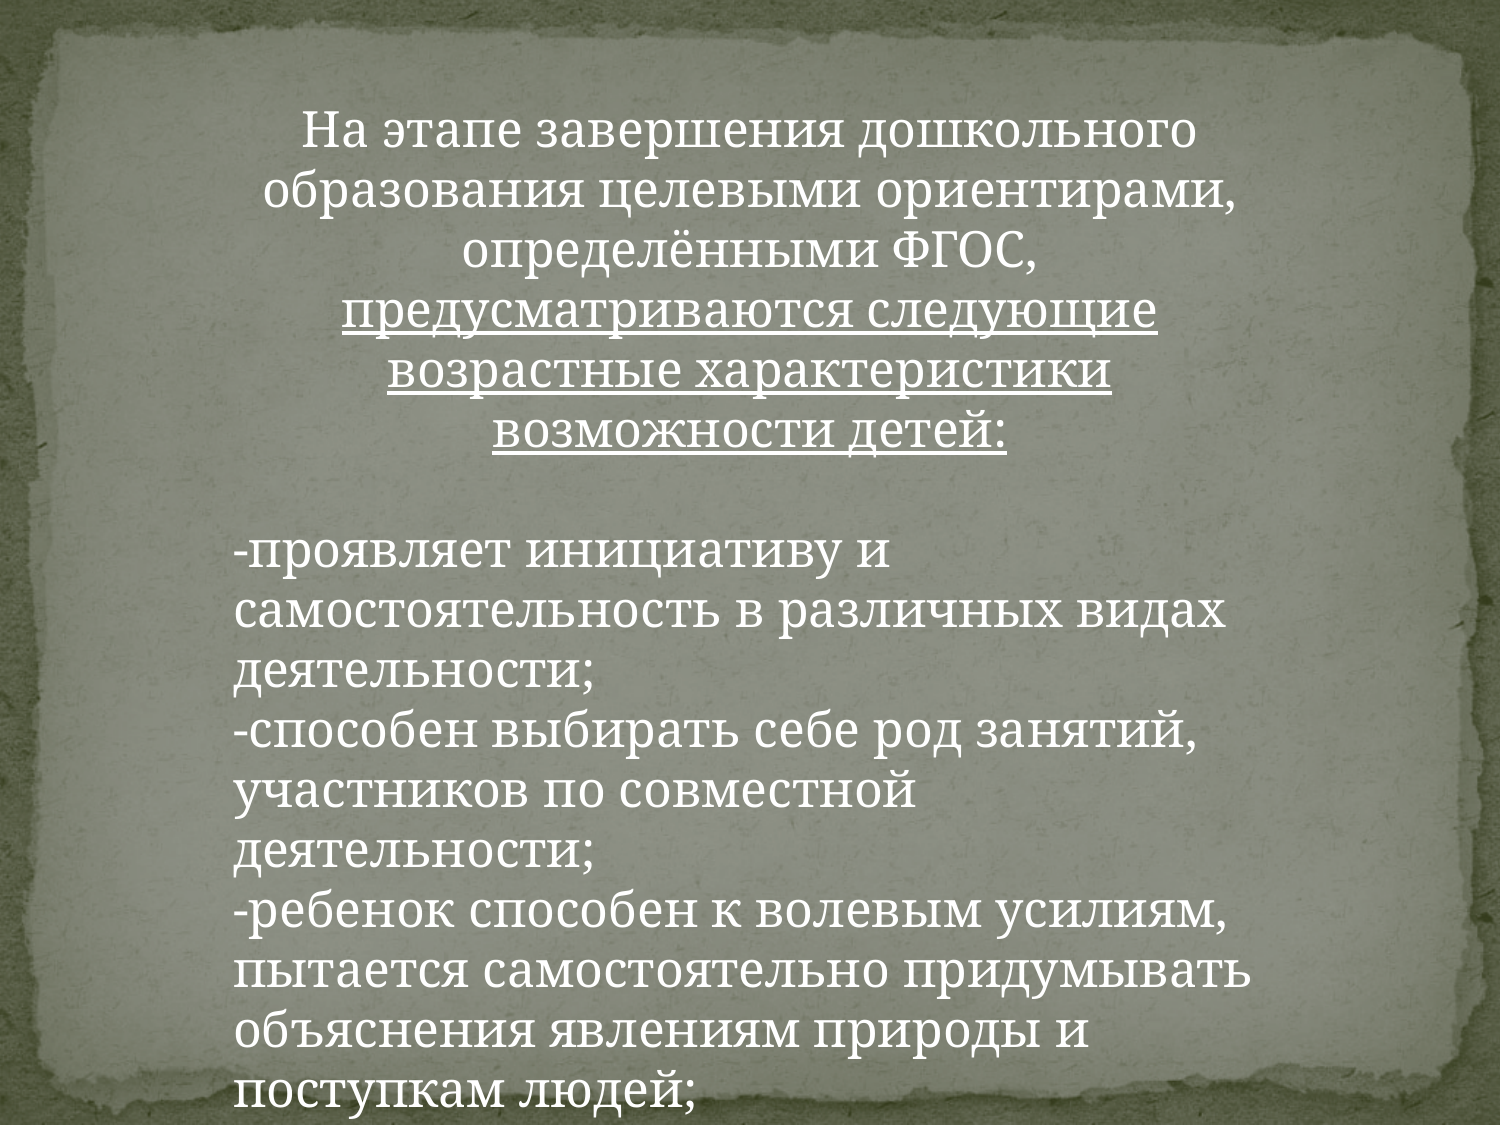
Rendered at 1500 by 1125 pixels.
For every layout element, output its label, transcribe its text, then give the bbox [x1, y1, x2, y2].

text_box На этапе завершения дошкольного образования целевыми ориентирами, определёнными ФГОС, предусматриваются следующие возрастные характеристики возможности детей: -проявляет инициативу и самостоятельность в различных видах деятельности; -способен выбирать себе род занятий, участников по совместной деятельности; -ребенок способен к волевым усилиям, пытается самостоятельно придумывать объяснения явлениям природы и поступкам людей; -способен к принятию собственных решений. [218, 89, 1282, 1125]
